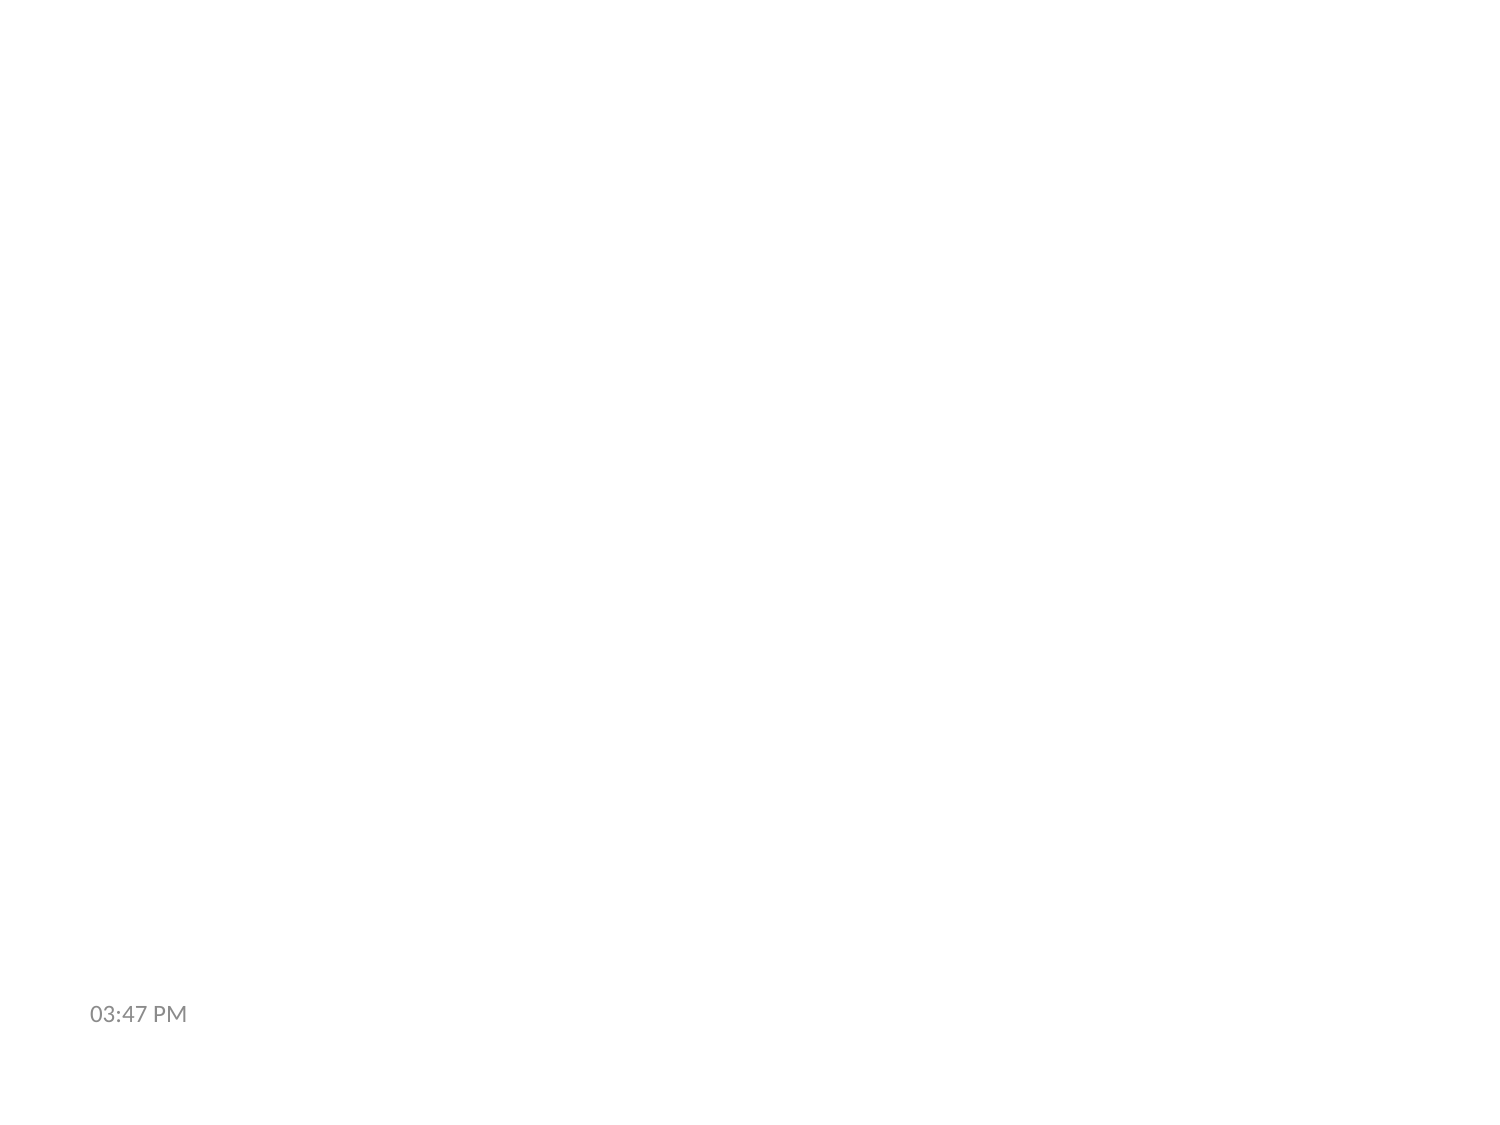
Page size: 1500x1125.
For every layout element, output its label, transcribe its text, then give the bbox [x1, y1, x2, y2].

text_box 3:35 PM [75, 982, 425, 1043]
